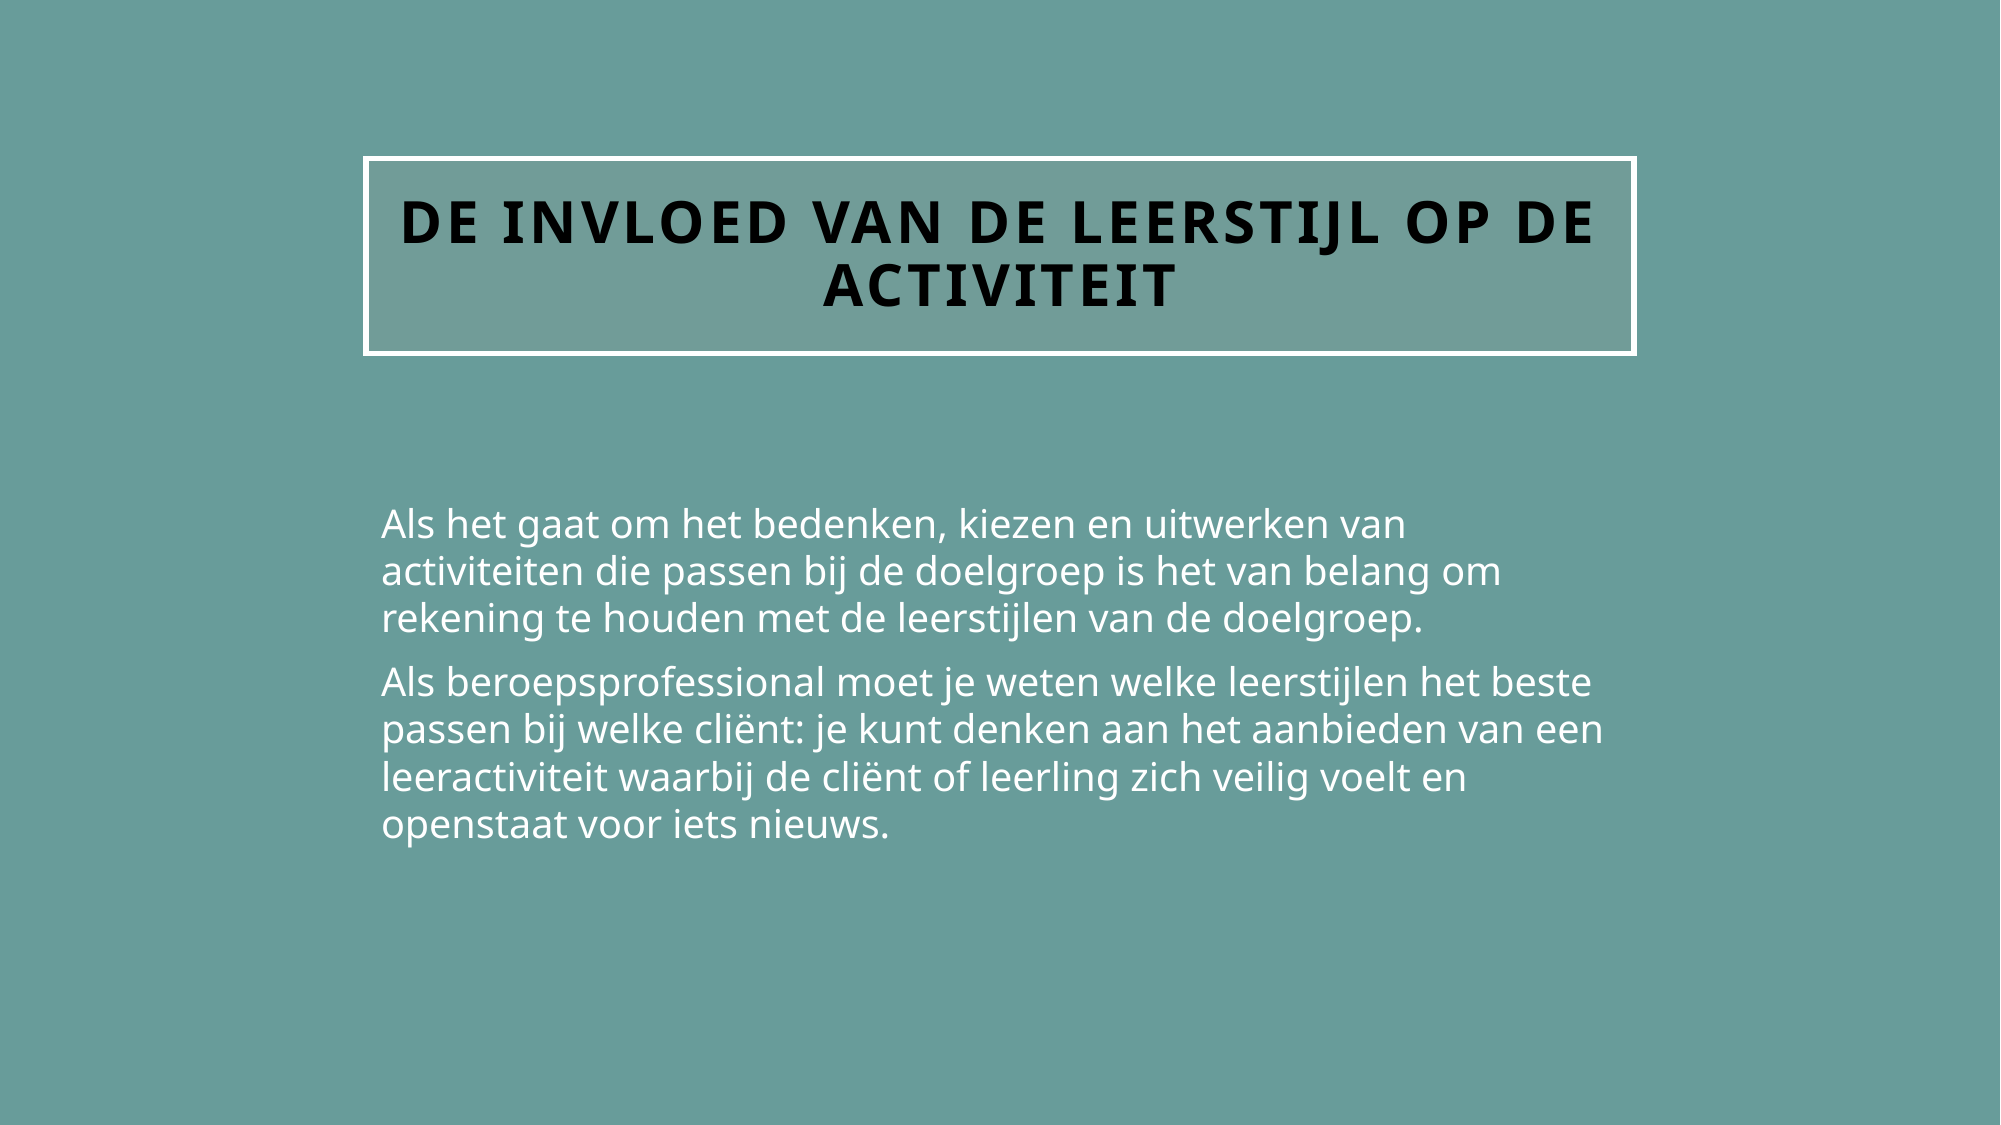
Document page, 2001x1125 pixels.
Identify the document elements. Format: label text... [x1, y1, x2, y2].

title De invloed van de leerstijl op de activiteit [363, 156, 1637, 356]
list Als het gaat om het bedenken, kiezen en uitwerken van activiteiten die passen bij de doelgroep is het van belang om rekening te houden met de leerstijlen van de doelgroep. Als beroepsprofessional moet je weten welke leerstijlen het beste passen bij welke cliënt: je kunt denken aan het aanbieden van een leeractiviteit waarbij de cliënt of leerling zich veilig voelt en openstaat voor iets nieuws. [366, 491, 1634, 859]
